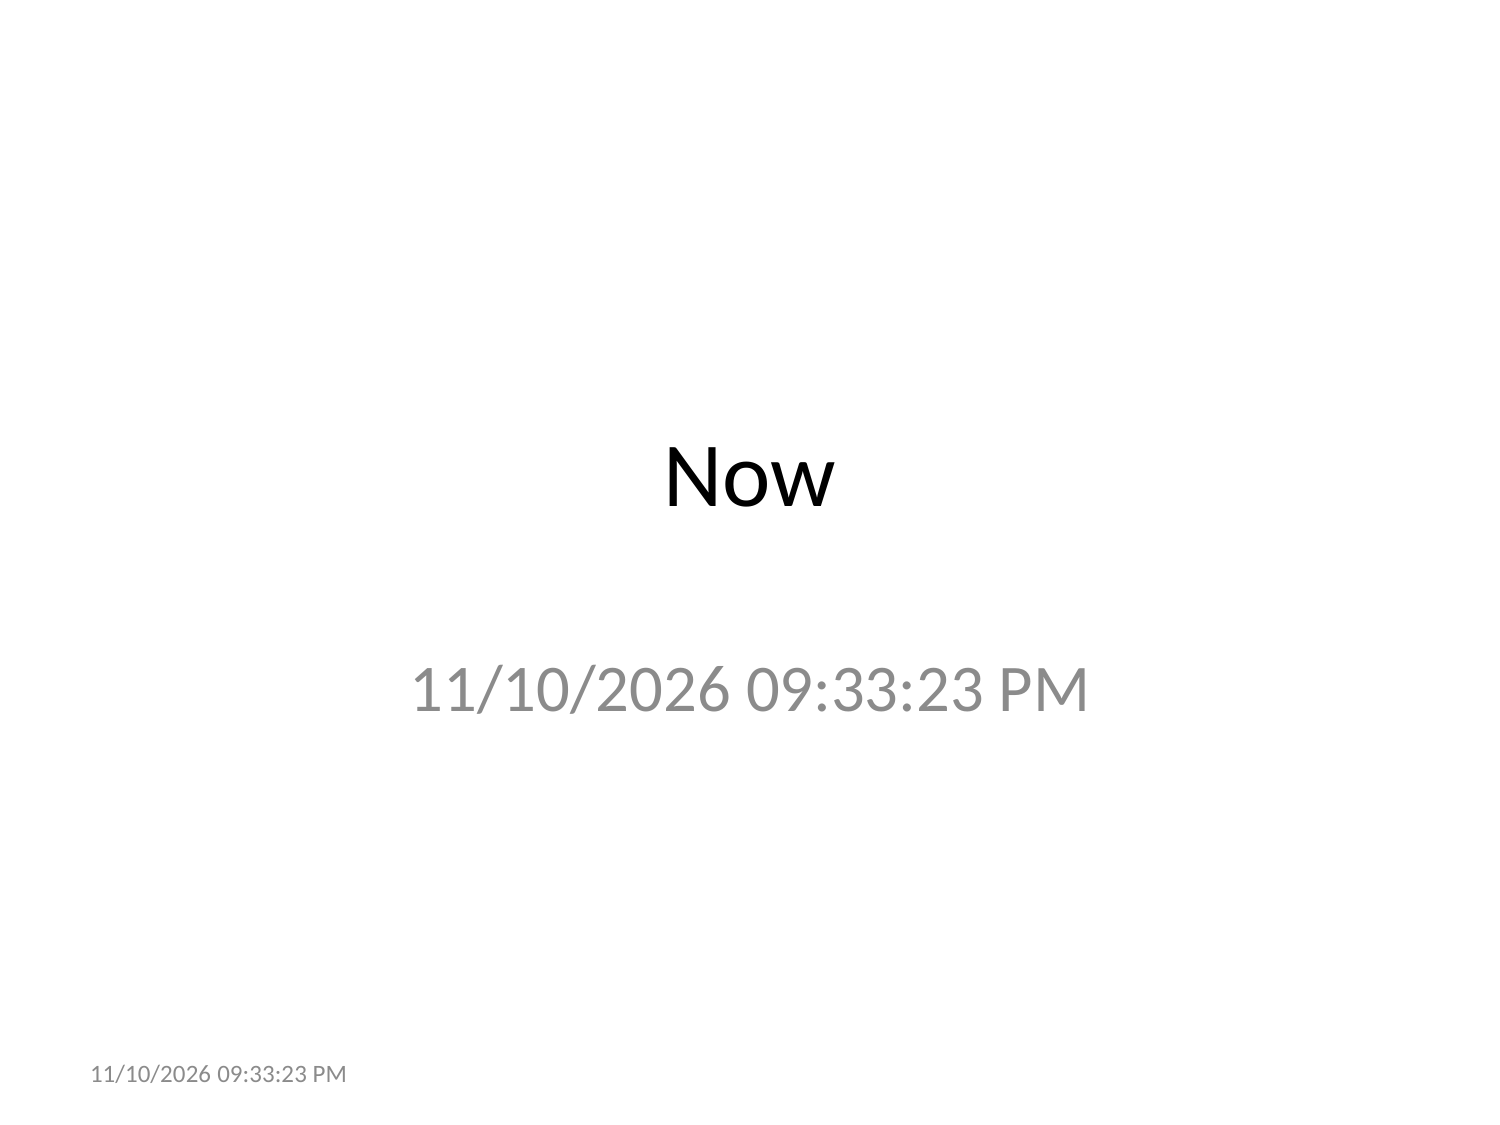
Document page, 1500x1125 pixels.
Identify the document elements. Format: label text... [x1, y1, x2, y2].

title Now [112, 349, 1388, 591]
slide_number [75, 1042, 425, 1103]
subtitle 2011-12-19 10:20:04 AM [225, 637, 1275, 925]
